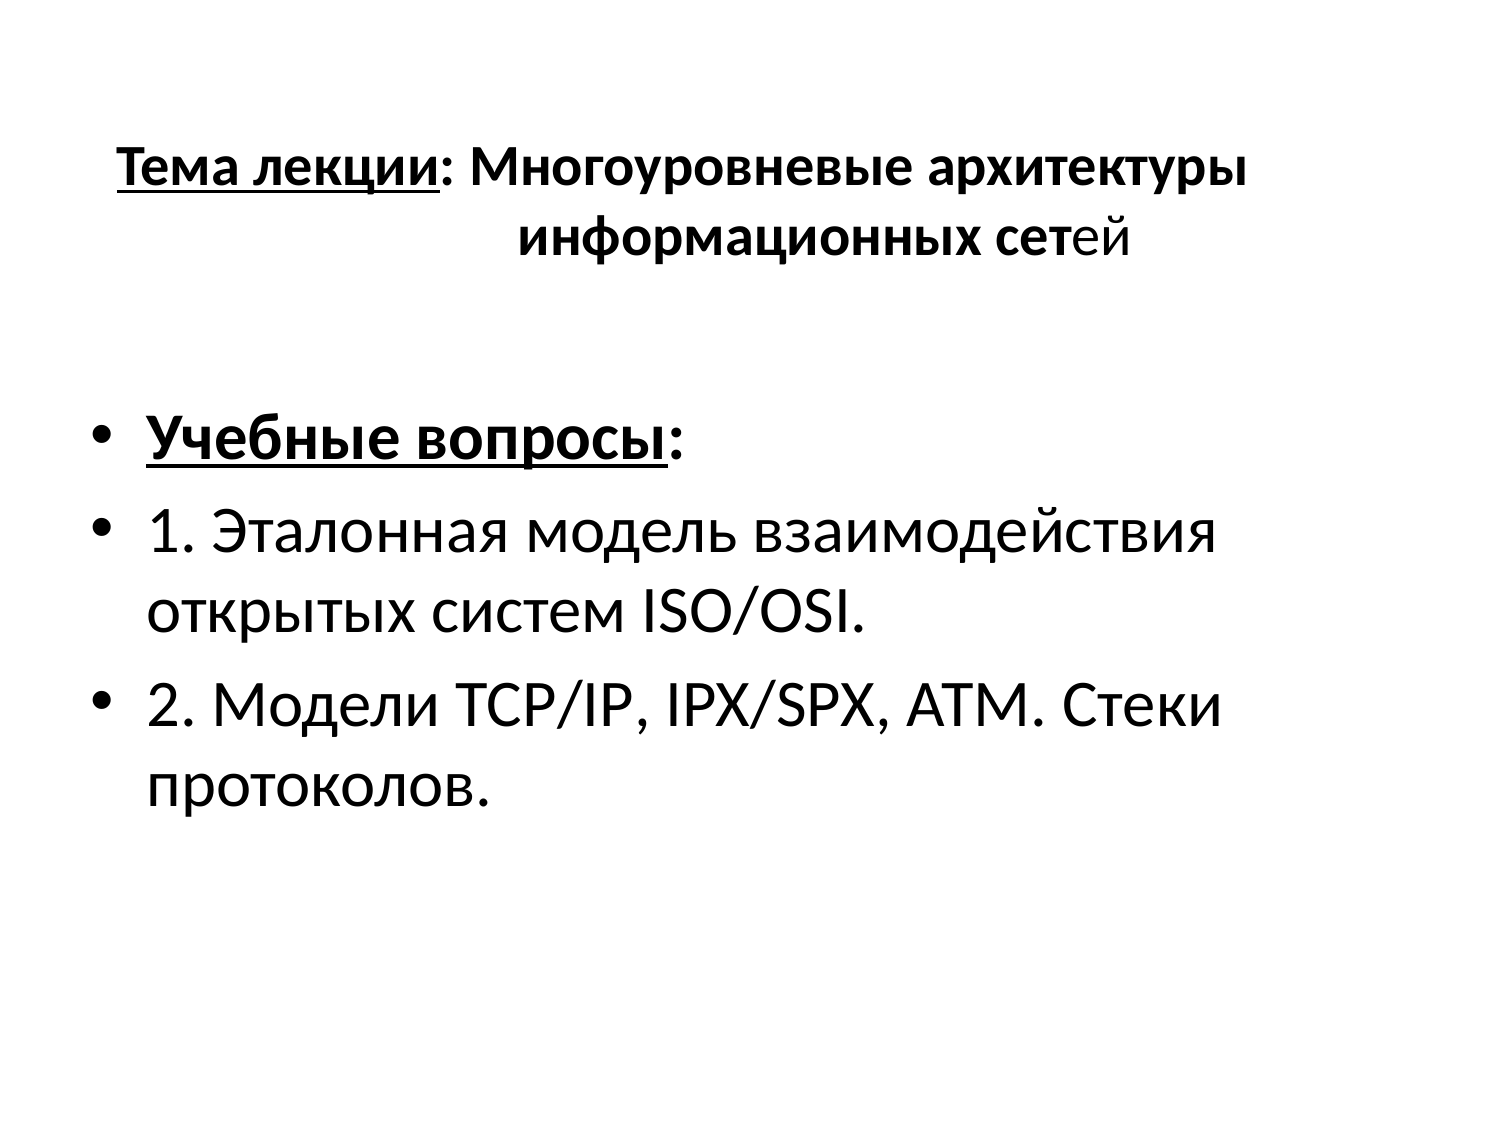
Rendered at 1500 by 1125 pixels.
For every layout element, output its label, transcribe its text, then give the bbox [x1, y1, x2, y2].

list Учебные вопросы: 1. Эталонная модель взаимодействия открытых систем ISO/OSI. 2. Модели TCP/IP, IPX/SPX, АТМ. Стеки протоколов. [75, 385, 1425, 1005]
title Тема лекции: Многоуровневые архитектуры информационных сетей [75, 45, 1425, 350]
